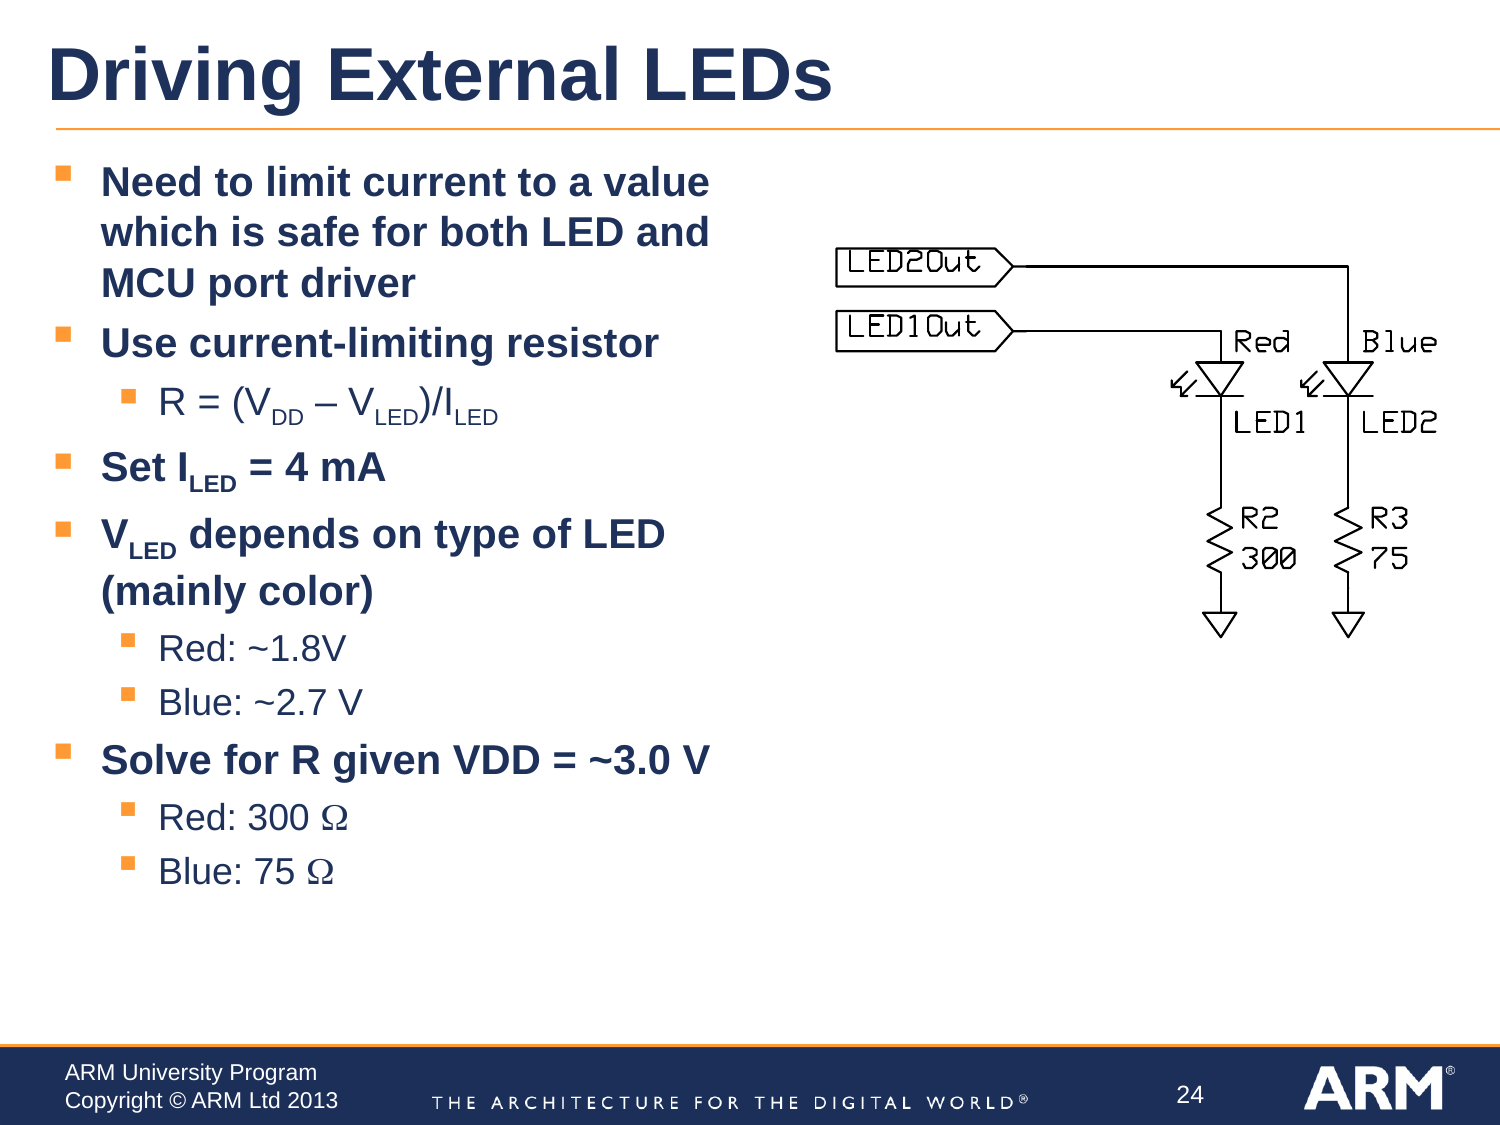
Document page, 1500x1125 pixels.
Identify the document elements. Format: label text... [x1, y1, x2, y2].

title Driving External LEDs [34, 1, 1500, 141]
picture [770, 199, 1482, 763]
picture [0, 1048, 1500, 1125]
list Need to limit current to a value which is safe for both LED and MCU port driver Use current-limiting resistor R = (VDD – VLED)/ILED Set ILED = 4 mA VLED depends on type of LED (mainly color) Red: ~1.8V Blue: ~2.7 V Solve for R given VDD = ~3.0 V Red: 300 W Blue: 75 W [38, 148, 826, 1039]
